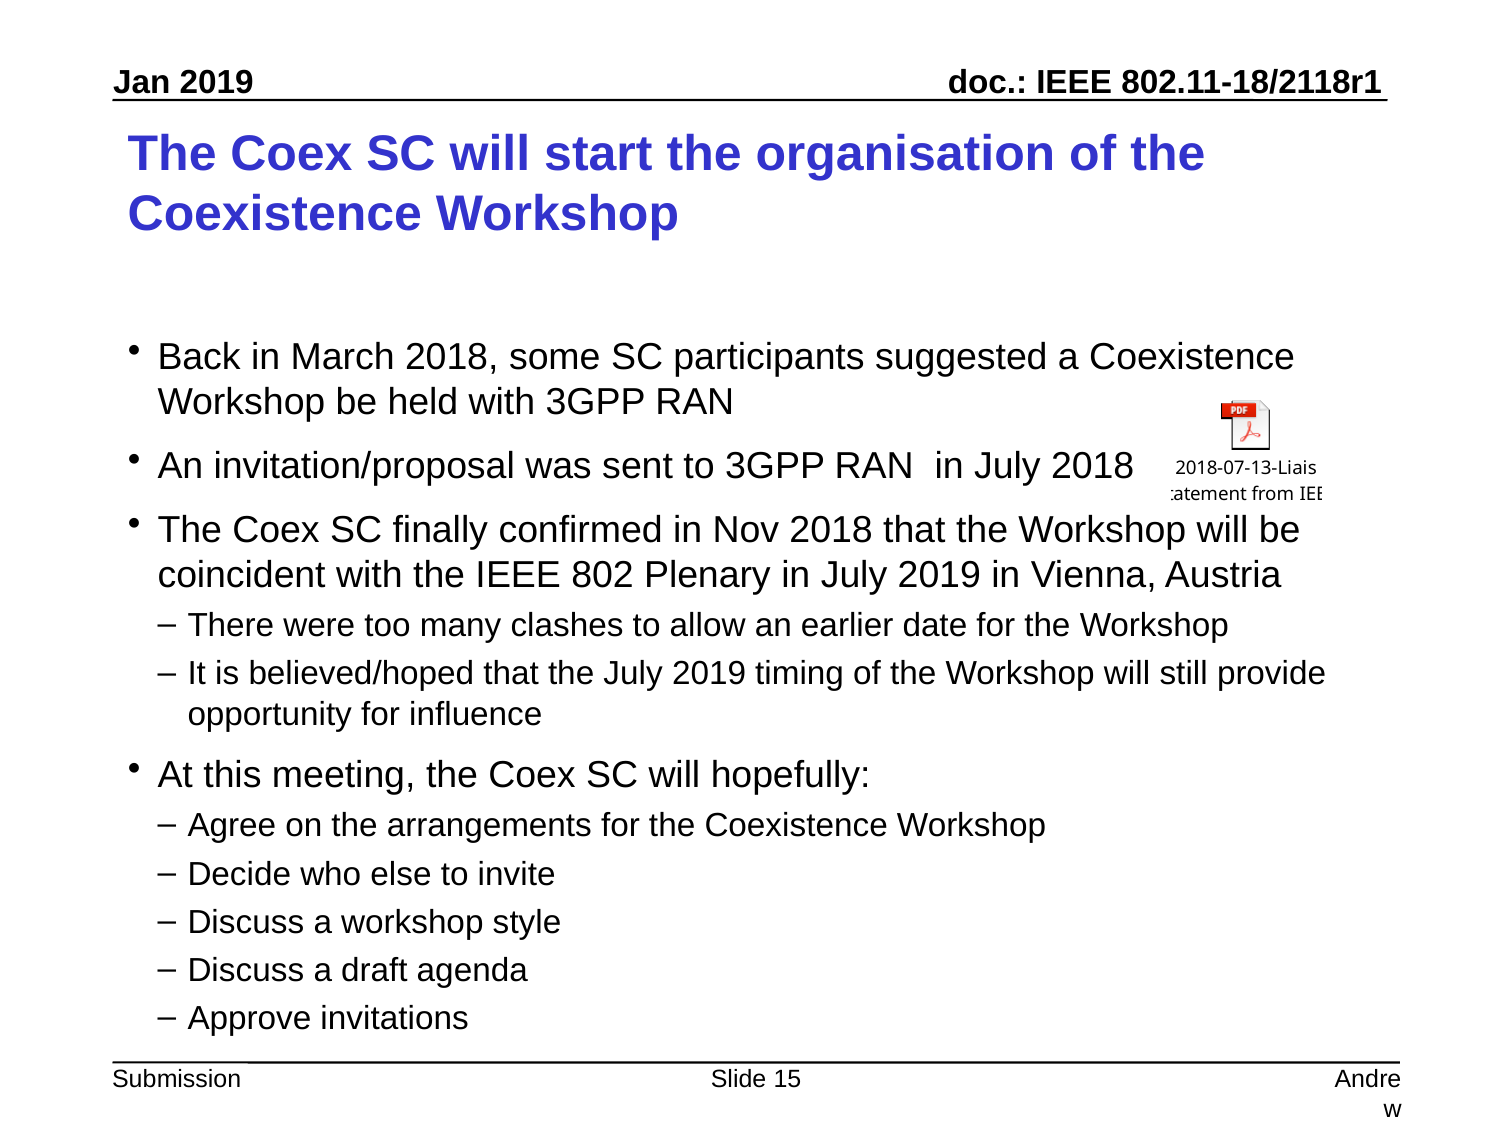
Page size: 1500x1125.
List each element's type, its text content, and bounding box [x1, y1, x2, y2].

list Back in March 2018, some SC participants suggested a Coexistence Workshop be held with 3GPP RAN An invitation/proposal was sent to 3GPP RAN in July 2018 The Coex SC finally confirmed in Nov 2018 that the Workshop will be coincident with the IEEE 802 Plenary in July 2019 in Vienna, Austria There were too many clashes to allow an earlier date for the Workshop It is believed/hoped that the July 2019 timing of the Workshop will still provide opportunity for influence At this meeting, the Coex SC will hopefully: Agree on the arrangements for the Coexistence Workshop Decide who else to invite Discuss a workshop style Discuss a draft agenda Approve invitations [112, 324, 1388, 1000]
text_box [1170, 399, 1322, 533]
title The Coex SC will start the organisation of the Coexistence Workshop [112, 112, 1388, 288]
slide_number Slide 15 [709, 1061, 803, 1093]
footer Andrew Myles, Cisco [1320, 1061, 1402, 1093]
